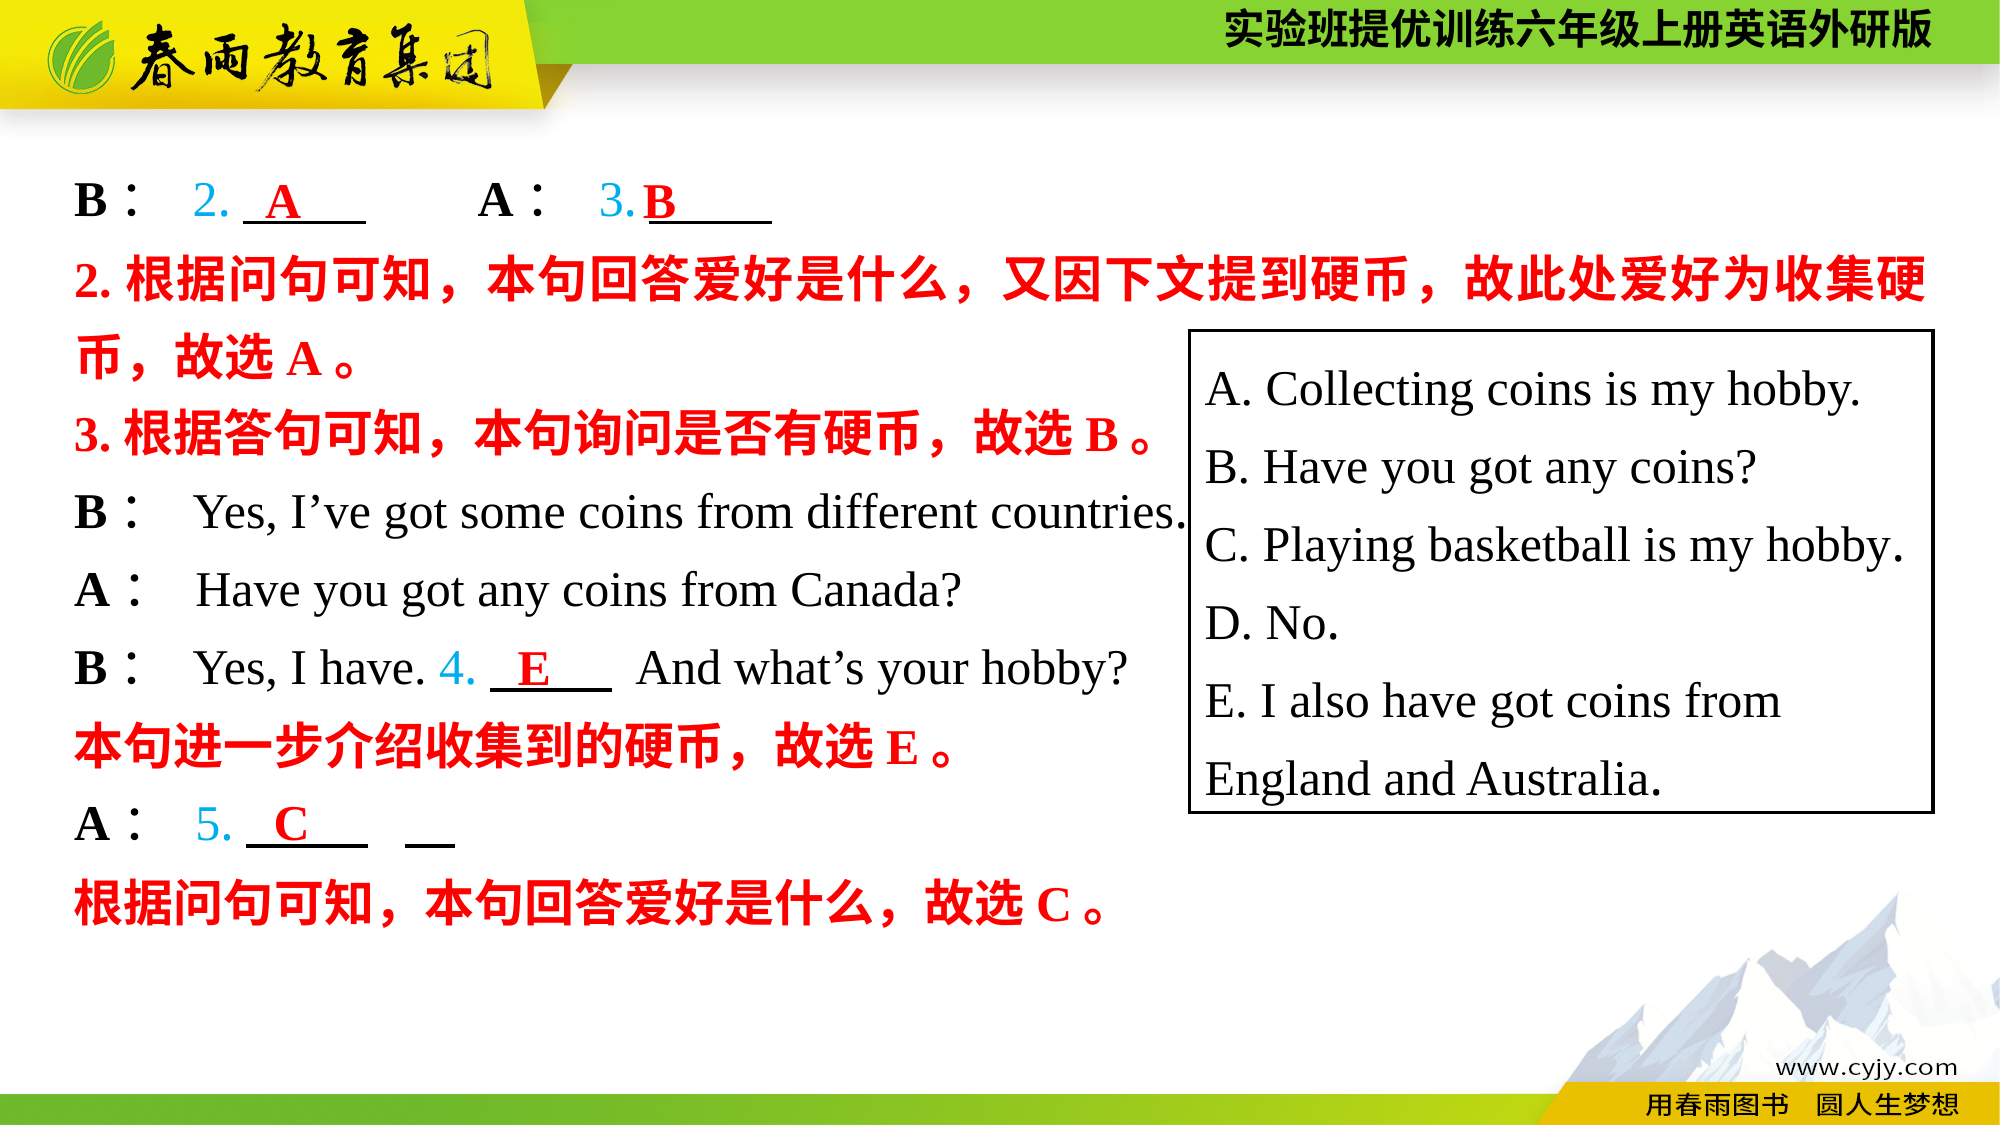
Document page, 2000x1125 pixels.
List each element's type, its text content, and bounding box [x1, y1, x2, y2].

text_box A. Collecting coins is my hobby. B. Have you got any coins? C. Playing basketball is my hobby. D. No. E. I also have got coins from England and Australia. [1189, 330, 1933, 813]
text_box 3.根据答句可知，本句询问是否有硬币，故选B。 [59, 376, 1189, 469]
list B： 2. A： 3. . B： Yes, I’ve got some coins from different countries. A： Have you got any coins from Canada?. B： Yes, I have. 4. And what’s your hobby? A： 5. . [59, 141, 1944, 221]
text_box B [628, 143, 692, 221]
text_box A [250, 143, 324, 221]
list B： 2. A： 3. . B： Yes, I’ve got some coins from different countries. A： Have you got any coins from Canada?. B： Yes, I have. 4. And what’s your hobby? A： 5. . [59, 393, 1944, 866]
text_box 2.根据问句可知，本句回答爱好是什么，又因下文提到硬币，故此处爱好为收集硬币，故选A。 [59, 221, 1944, 393]
text_box C [258, 782, 325, 846]
text_box 根据问句可知，本句回答爱好是什么，故选C。 [59, 846, 1307, 940]
text_box 本句进一步介绍收集到的硬币，故选E。 [59, 689, 1185, 782]
picture [0, 0, 2000, 1125]
text_box E [502, 610, 566, 689]
